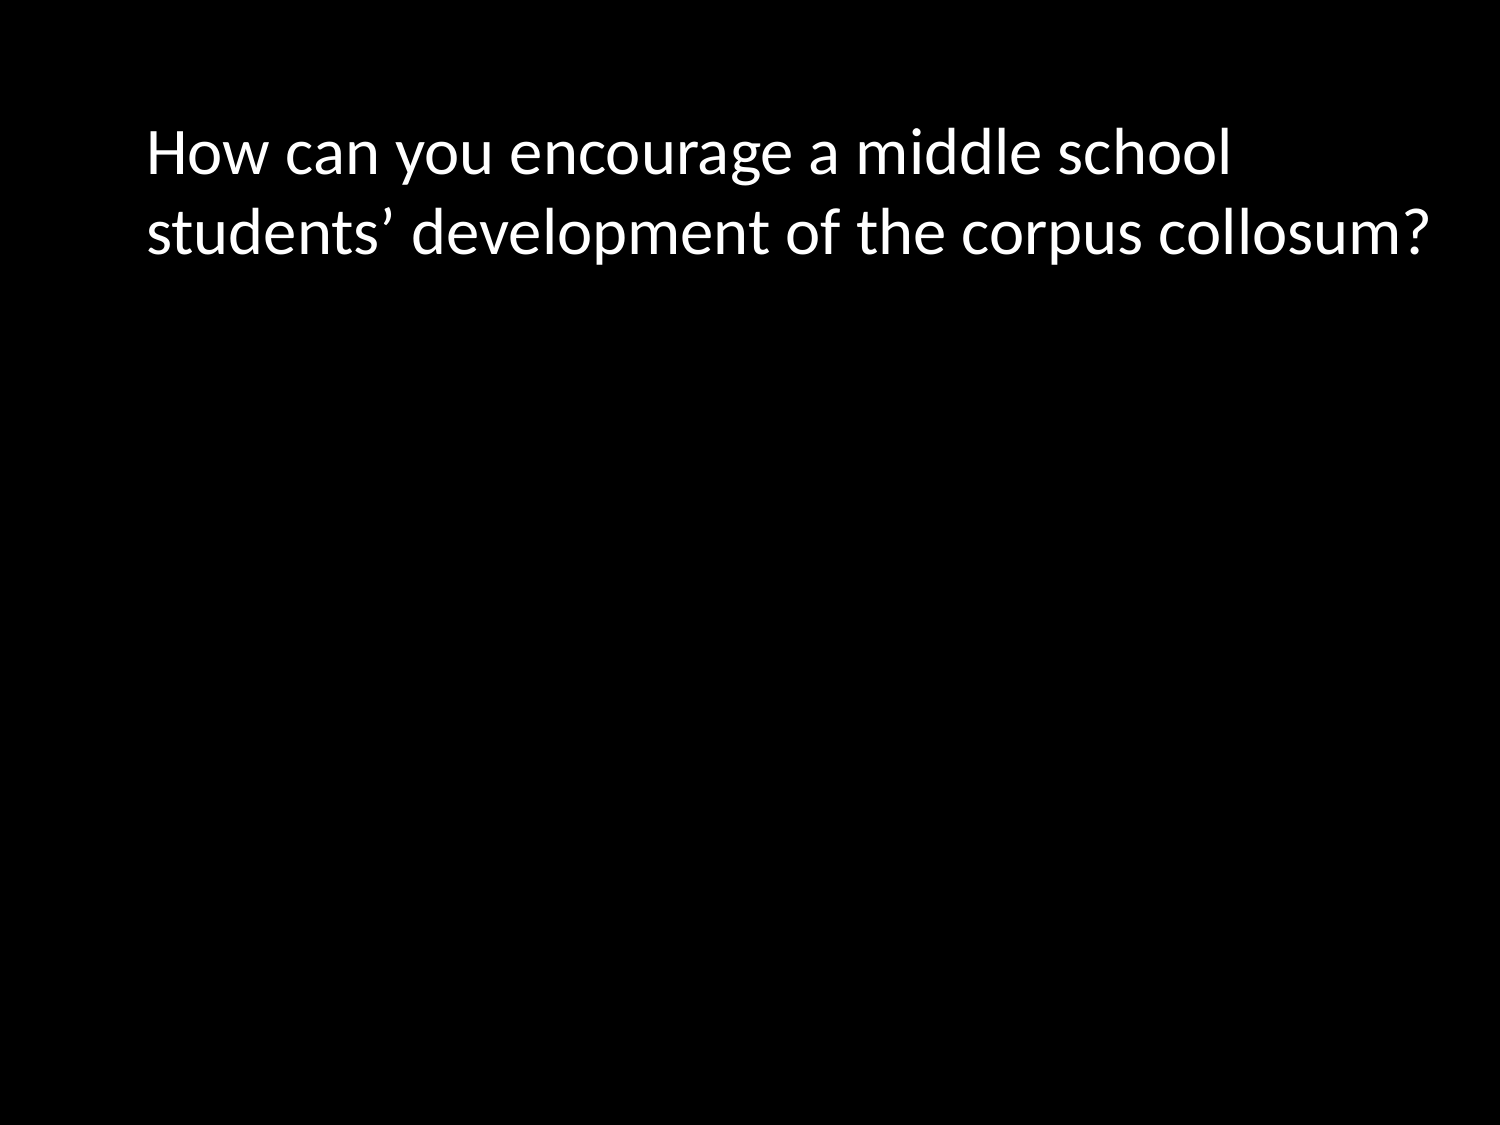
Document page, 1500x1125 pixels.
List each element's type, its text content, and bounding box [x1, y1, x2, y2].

list How can you encourage a middle school students’ development of the corpus collosum? [75, 99, 1500, 843]
